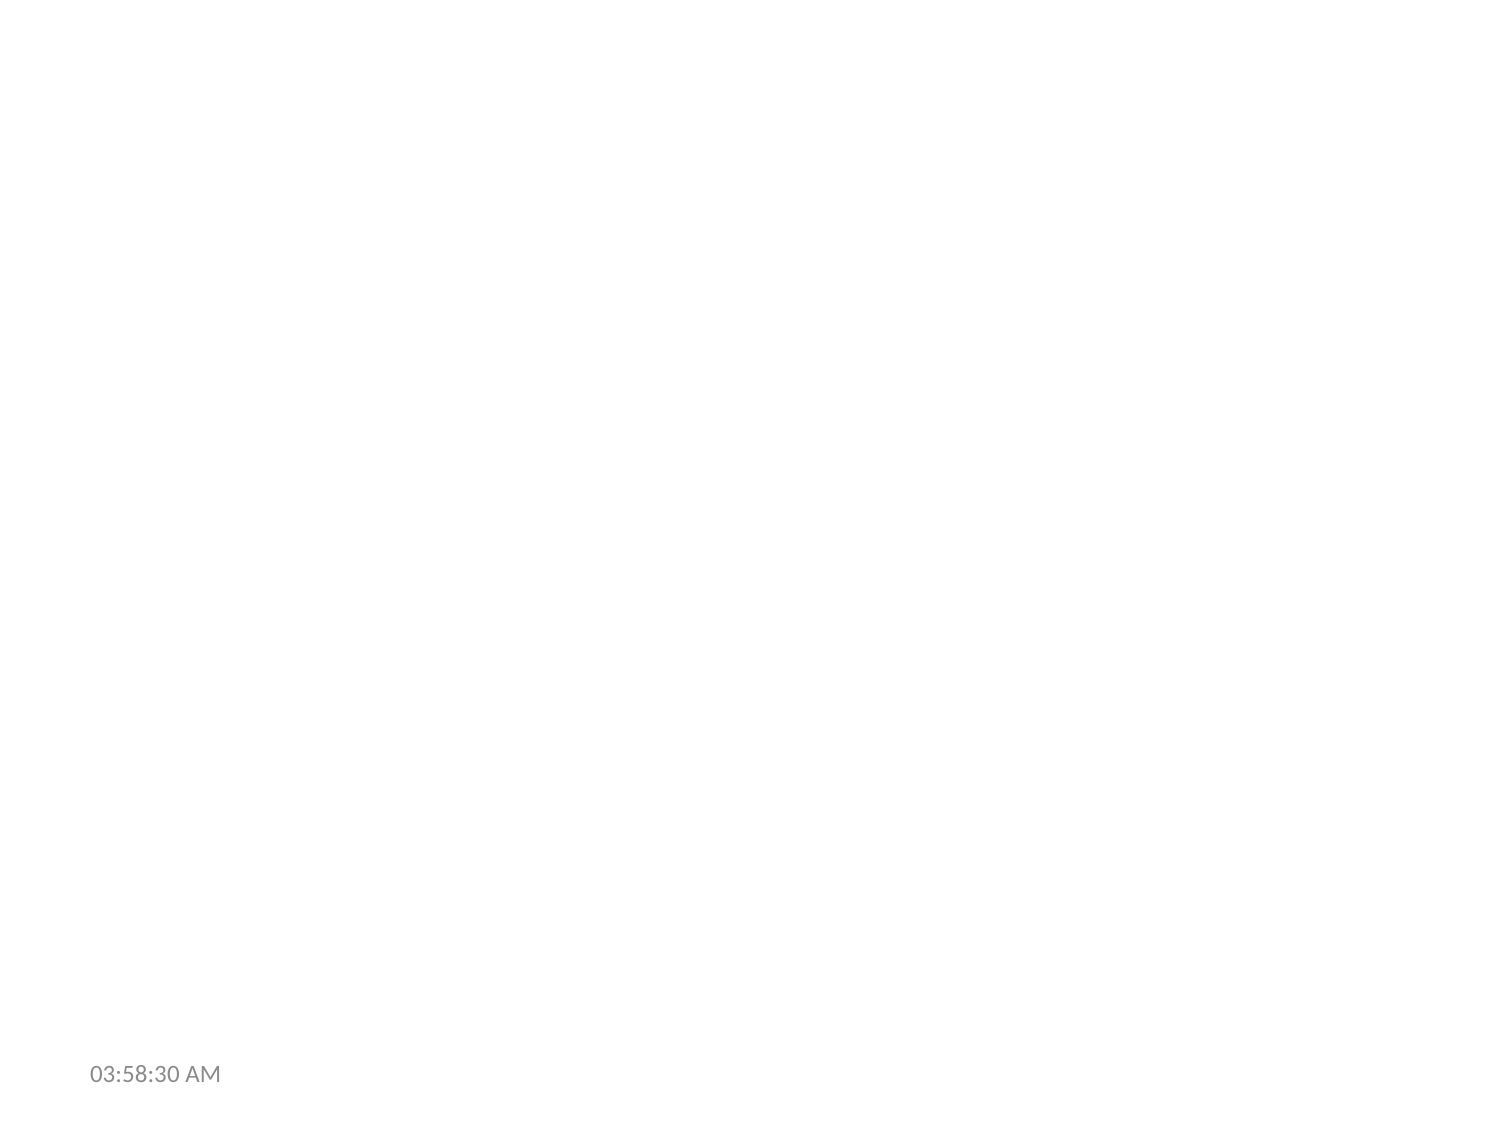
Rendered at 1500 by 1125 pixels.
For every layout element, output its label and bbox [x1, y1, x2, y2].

slide_number [75, 1042, 425, 1103]
